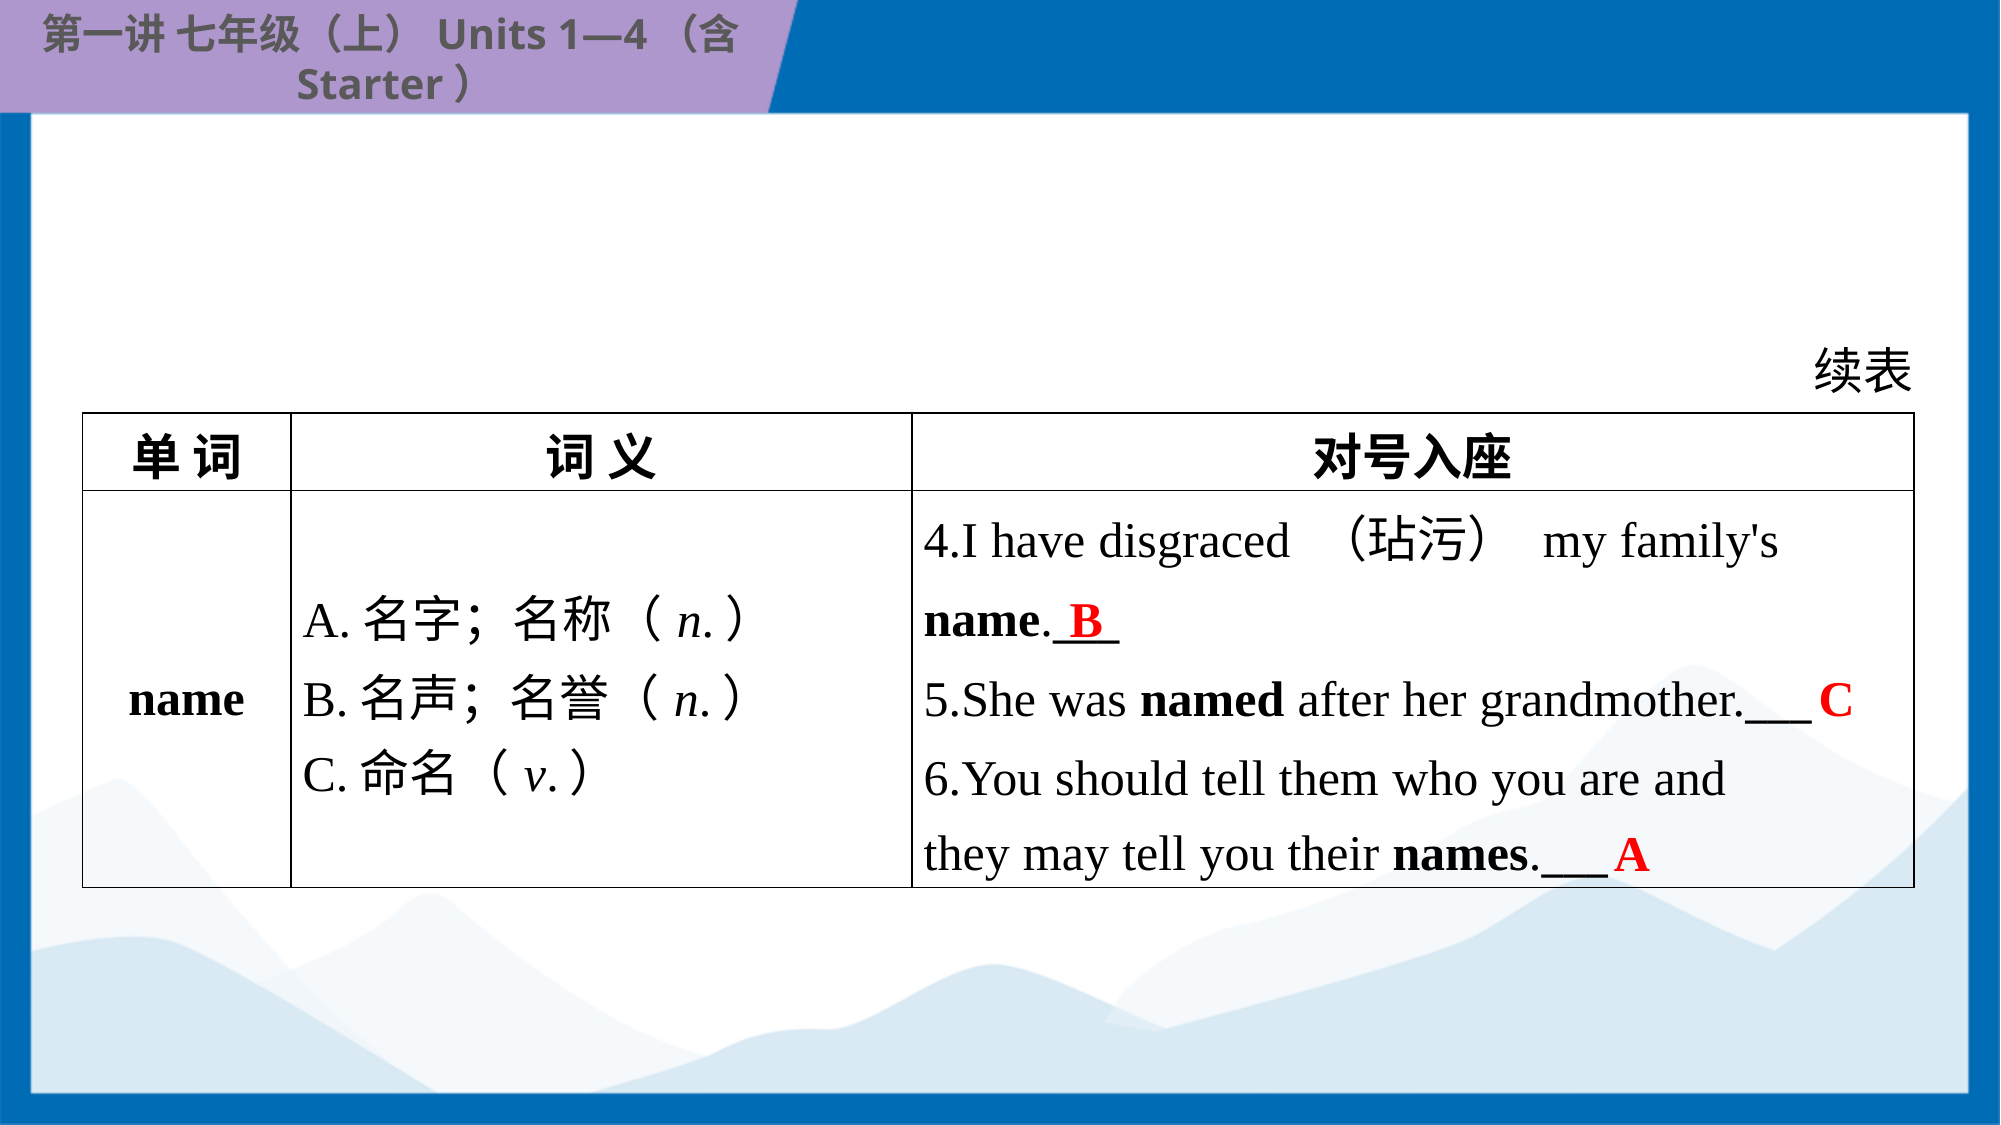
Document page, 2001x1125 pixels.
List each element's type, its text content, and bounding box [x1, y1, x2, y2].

text_box 续表 [1813, 311, 1914, 400]
table_cell 4.I have disgraced （玷污） my family's name.___ 5.She was named after her grandmother.___ 6.You should tell them who you are and they may tell you their names.___ [913, 491, 1913, 887]
table_header 对号入座 [913, 414, 1913, 490]
picture [0, 0, 2000, 1125]
table_header 词 义 [292, 414, 911, 490]
table_cell name [83, 491, 290, 887]
table_header 单 词 [83, 414, 290, 490]
text_box A [1595, 804, 1669, 876]
table_cell A.名字；名称（n.） B.名声；名誉（n.） C.命名（v.） [292, 491, 911, 887]
text_box C [1800, 649, 1873, 721]
text_box B [1051, 570, 1121, 642]
